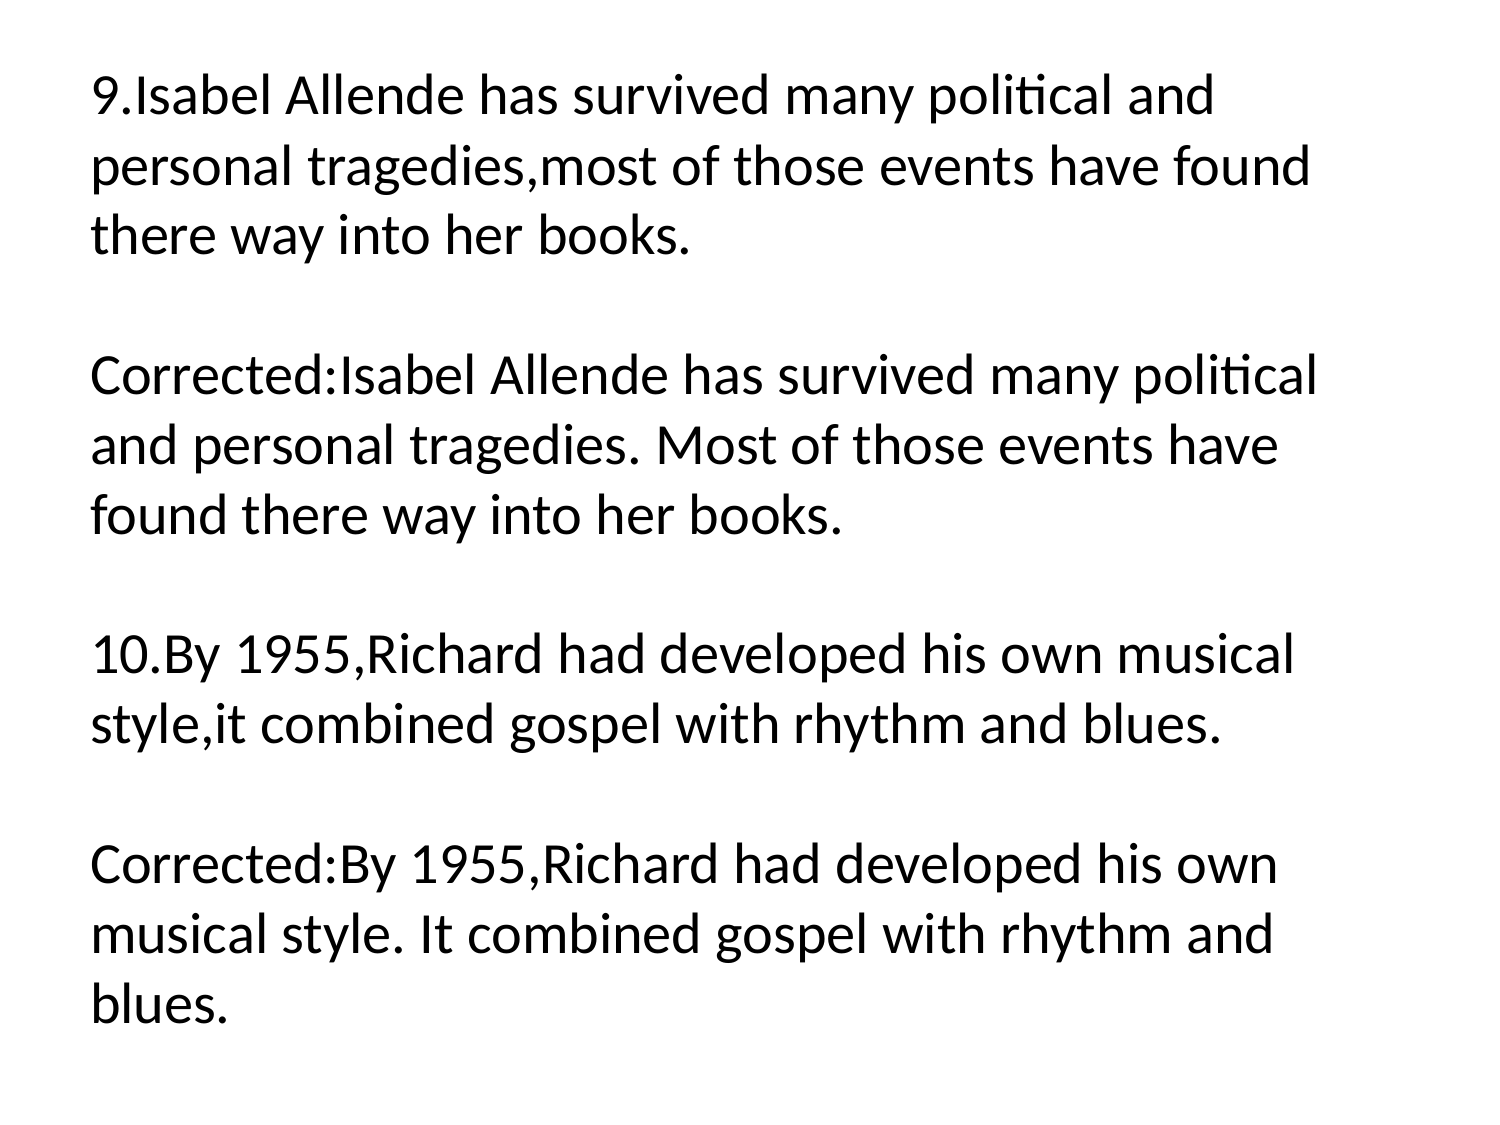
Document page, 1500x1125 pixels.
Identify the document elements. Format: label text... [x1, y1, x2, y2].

title 9.Isabel Allende has survived many political and personal tragedies,most of those events have found there way into her books. Corrected:Isabel Allende has survived many political and personal tragedies. Most of those events have found there way into her books. 10.By 1955,Richard had developed his own musical style,it combined gospel with rhythm and blues. Corrected:By 1955,Richard had developed his own musical style. It combined gospel with rhythm and blues. [75, 45, 1425, 1047]
